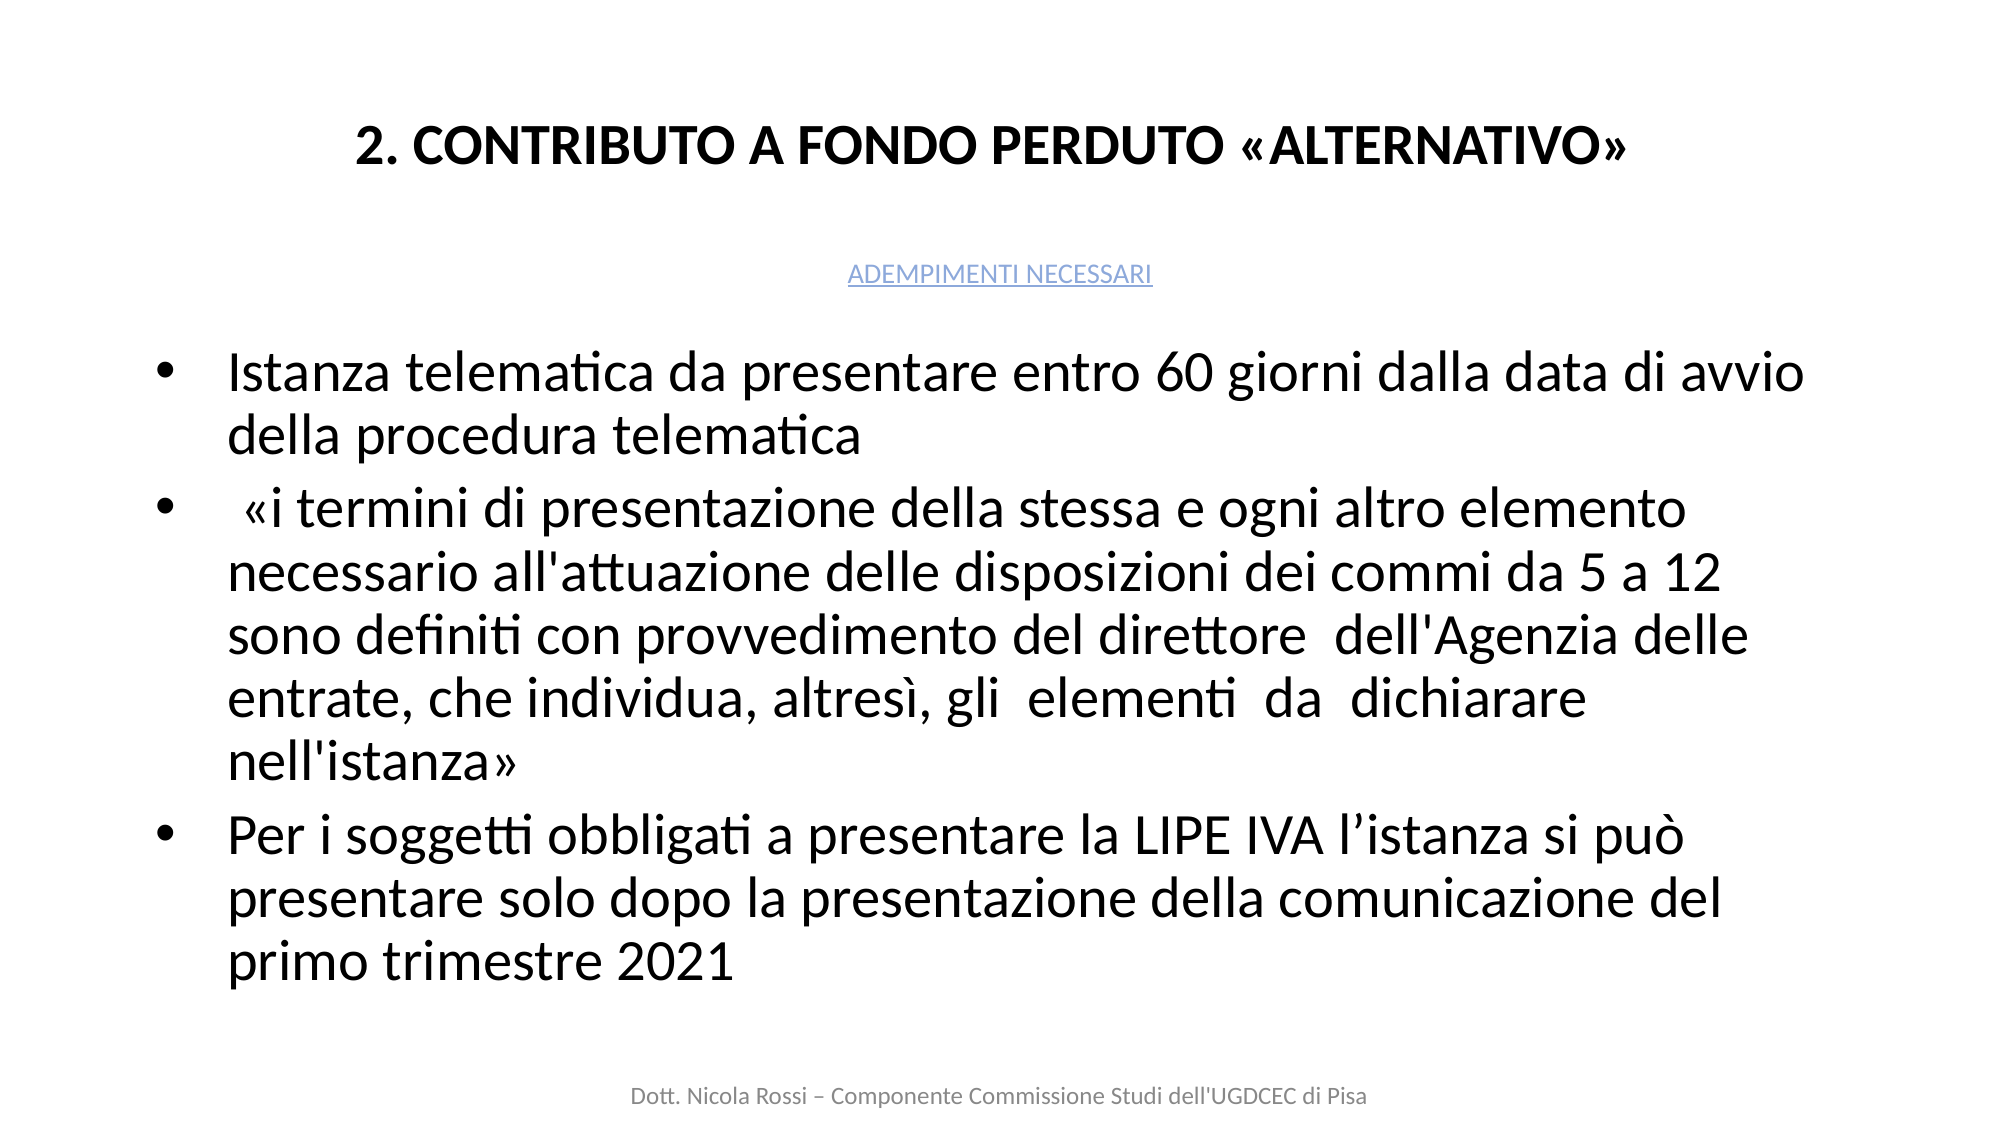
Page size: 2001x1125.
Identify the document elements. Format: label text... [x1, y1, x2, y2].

list ADEMPIMENTI NECESSARI Istanza telematica da presentare entro 60 giorni dalla data di avvio della procedura telematica «i termini di presentazione della stessa e ogni altro elemento necessario all'attuazione delle disposizioni dei commi da 5 a 12 sono definiti con provvedimento del direttore dell'Agenzia delle entrate, che individua, altresì, gli elementi da dichiarare nell'istanza» Per i soggetti obbligati a presentare la LIPE IVA l’istanza si può presentare solo dopo la presentazione della comunicazione del primo trimestre 2021 [137, 251, 1863, 1014]
footer Dott. Nicola Rossi – Componente Commissione Studi dell'UGDCEC di Pisa [592, 1065, 1408, 1125]
text_box 2. CONTRIBUTO A FONDO PERDUTO «ALTERNATIVO» [141, 98, 1859, 184]
